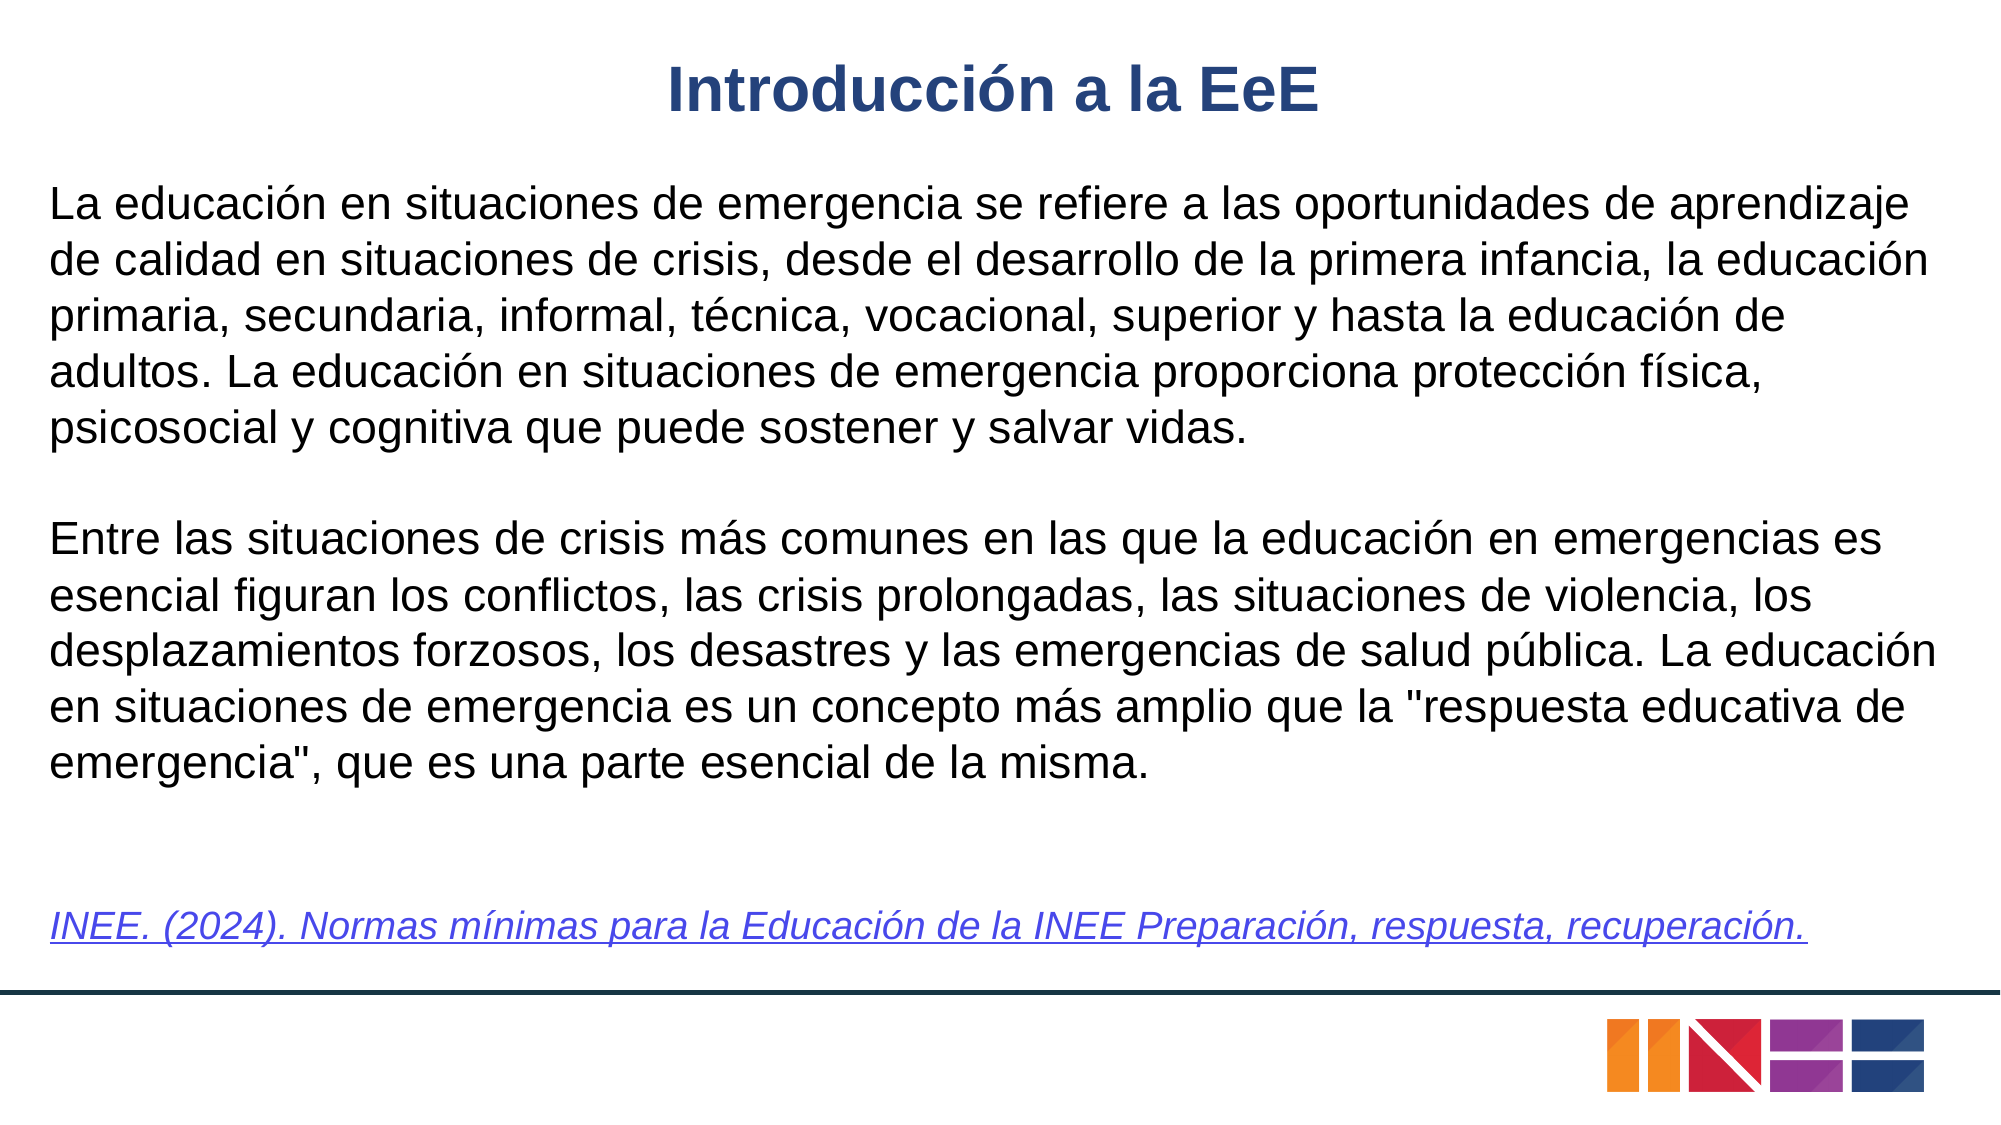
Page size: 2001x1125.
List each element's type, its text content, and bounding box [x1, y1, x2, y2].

picture [1607, 1019, 1924, 1092]
list La educación en situaciones de emergencia se refiere a las oportunidades de aprendizaje de calidad en situaciones de crisis, desde el desarrollo de la primera infancia, la educación primaria, secundaria, informal, técnica, vocacional, superior y hasta la educación de adultos. La educación en situaciones de emergencia proporciona protección física, psicosocial y cognitiva que puede sostener y salvar vidas. Entre las situaciones de crisis más comunes en las que la educación en emergencias es esencial figuran los conflictos, las crisis prolongadas, las situaciones de violencia, los desplazamientos forzosos, los desastres y las emergencias de salud pública. La educación en situaciones de emergencia es un concepto más amplio que la "respuesta educativa de emergencia", que es una parte esencial de la misma. INEE. (2024). Normas mínimas para la Educación de la INEE Preparación, respuesta, recuperación. [30, 153, 1970, 972]
title Introducción a la EeE [31, 28, 1957, 145]
